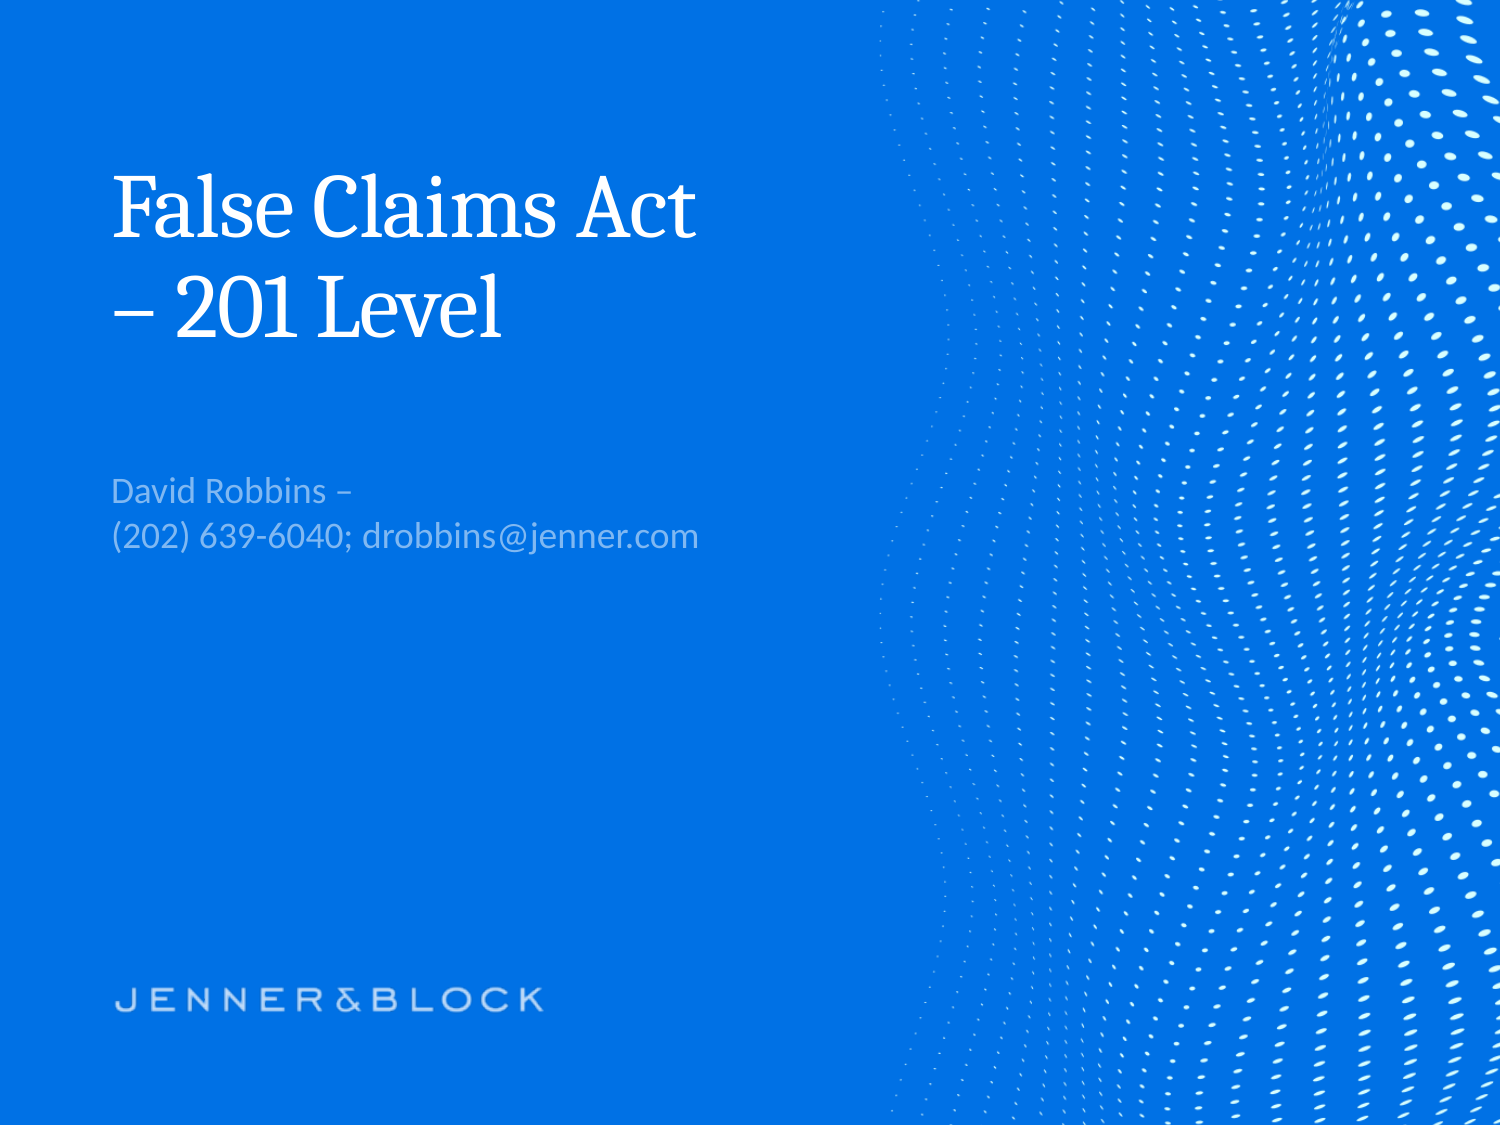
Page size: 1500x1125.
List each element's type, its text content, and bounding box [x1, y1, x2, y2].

subtitle David Robbins – (202) 639-6040; drobbins@jenner.com [111, 460, 750, 563]
picture [111, 983, 549, 1017]
title False Claims Act – 201 Level [111, 111, 750, 400]
